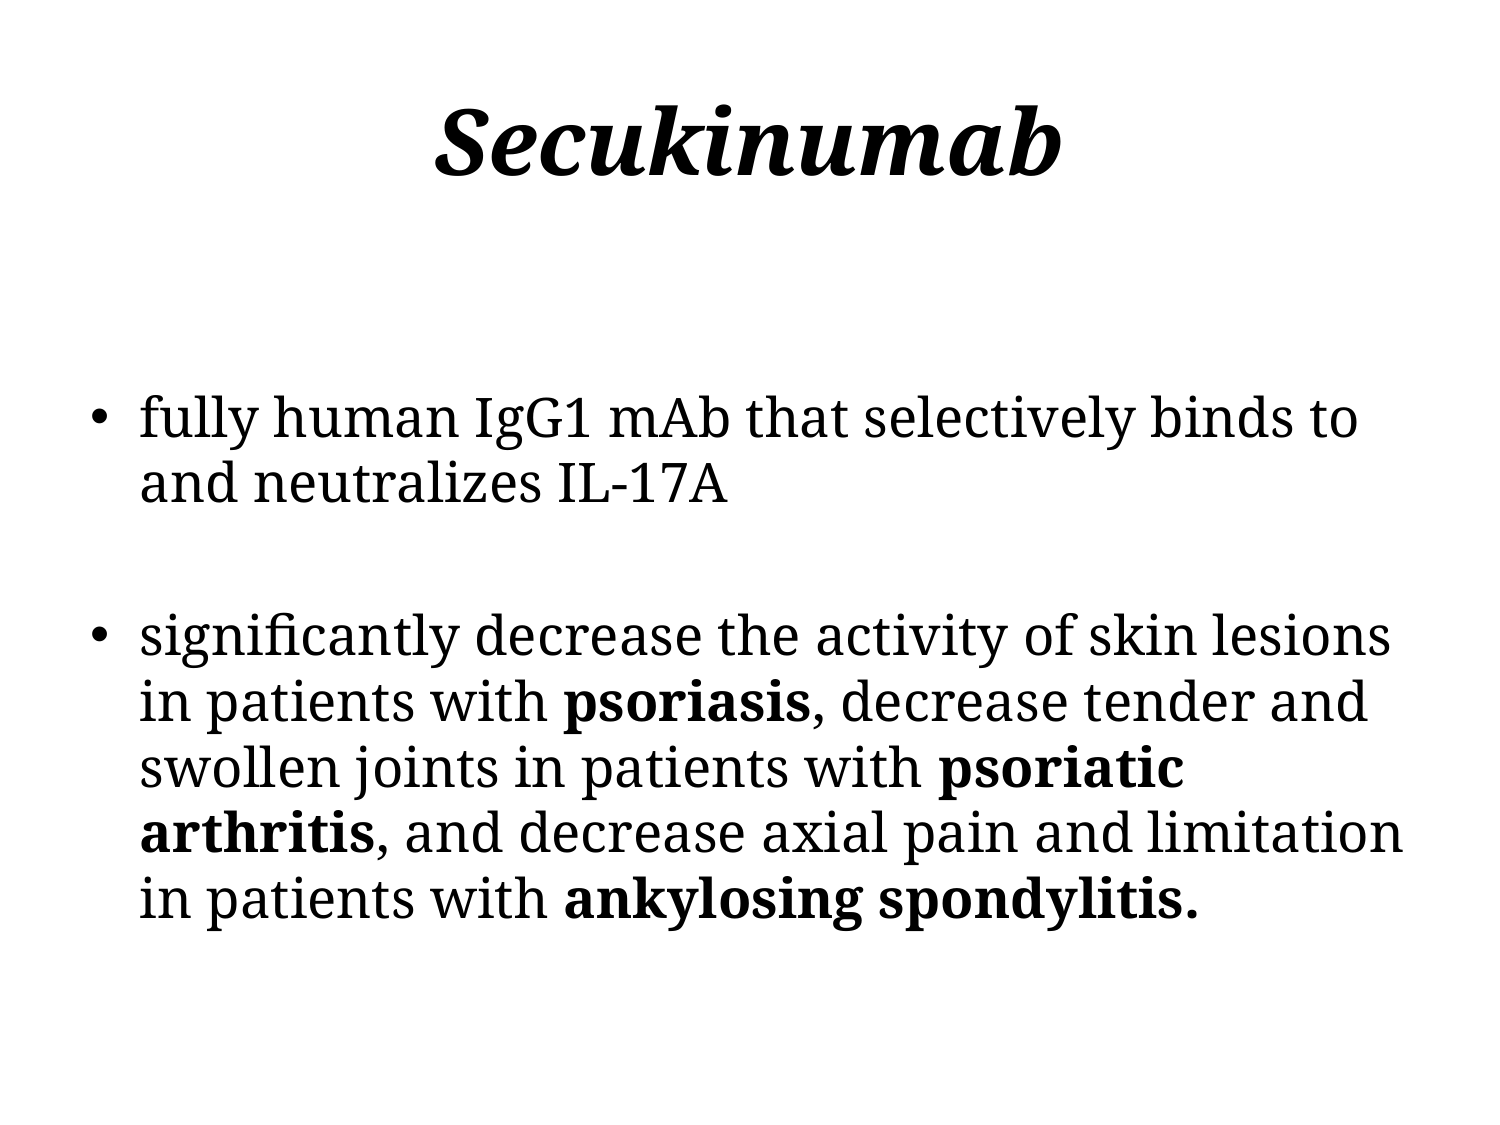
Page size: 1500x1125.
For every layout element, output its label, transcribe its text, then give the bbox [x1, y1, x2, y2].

list fully human IgG1 mAb that selectively binds to and neutralizes IL-17A significantly decrease the activity of skin lesions in patients with psoriasis, decrease tender and swollen joints in patients with psoriatic arthritis, and decrease axial pain and limitation in patients with ankylosing spondylitis. [75, 375, 1425, 1005]
title Secukinumab [75, 45, 1425, 233]
